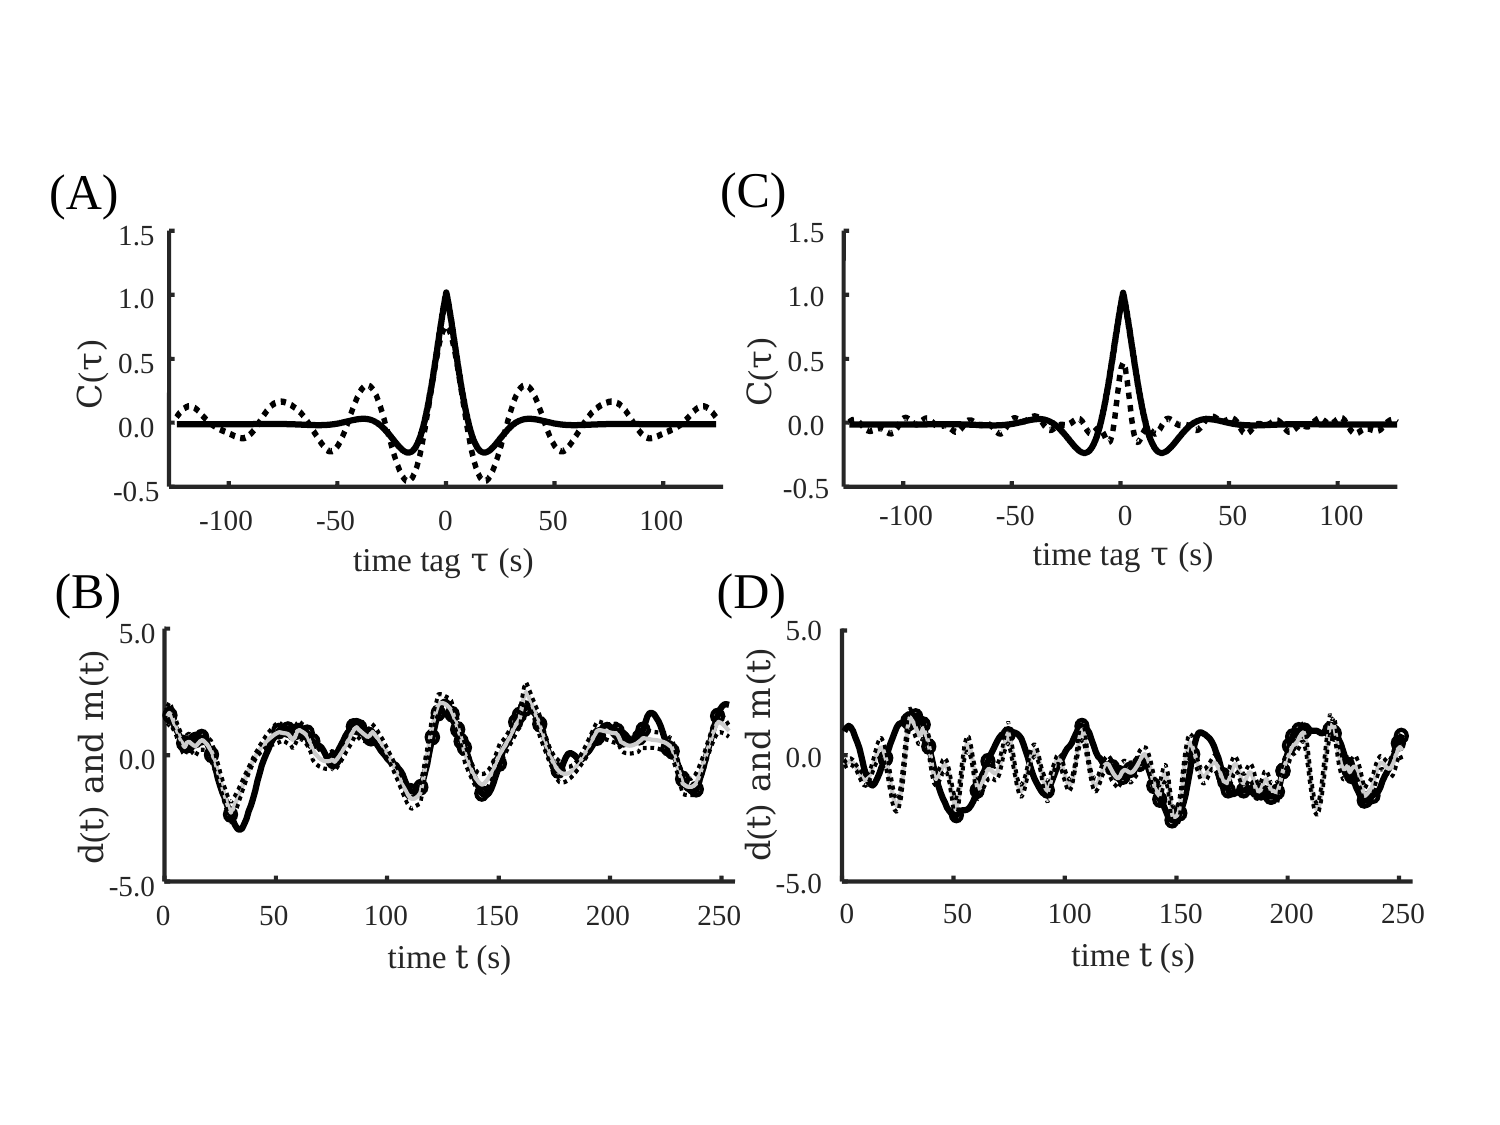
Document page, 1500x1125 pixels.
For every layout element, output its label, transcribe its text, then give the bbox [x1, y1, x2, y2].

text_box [69, 613, 156, 903]
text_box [155, 896, 742, 976]
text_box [33, 152, 160, 508]
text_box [847, 496, 1399, 573]
text_box (B) [39, 550, 137, 626]
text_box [736, 611, 823, 900]
text_box (D) [701, 550, 802, 626]
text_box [839, 894, 1426, 974]
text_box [174, 292, 718, 484]
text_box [703, 149, 830, 505]
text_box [847, 292, 1399, 453]
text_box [164, 681, 731, 830]
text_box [167, 501, 719, 579]
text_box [842, 706, 1407, 829]
